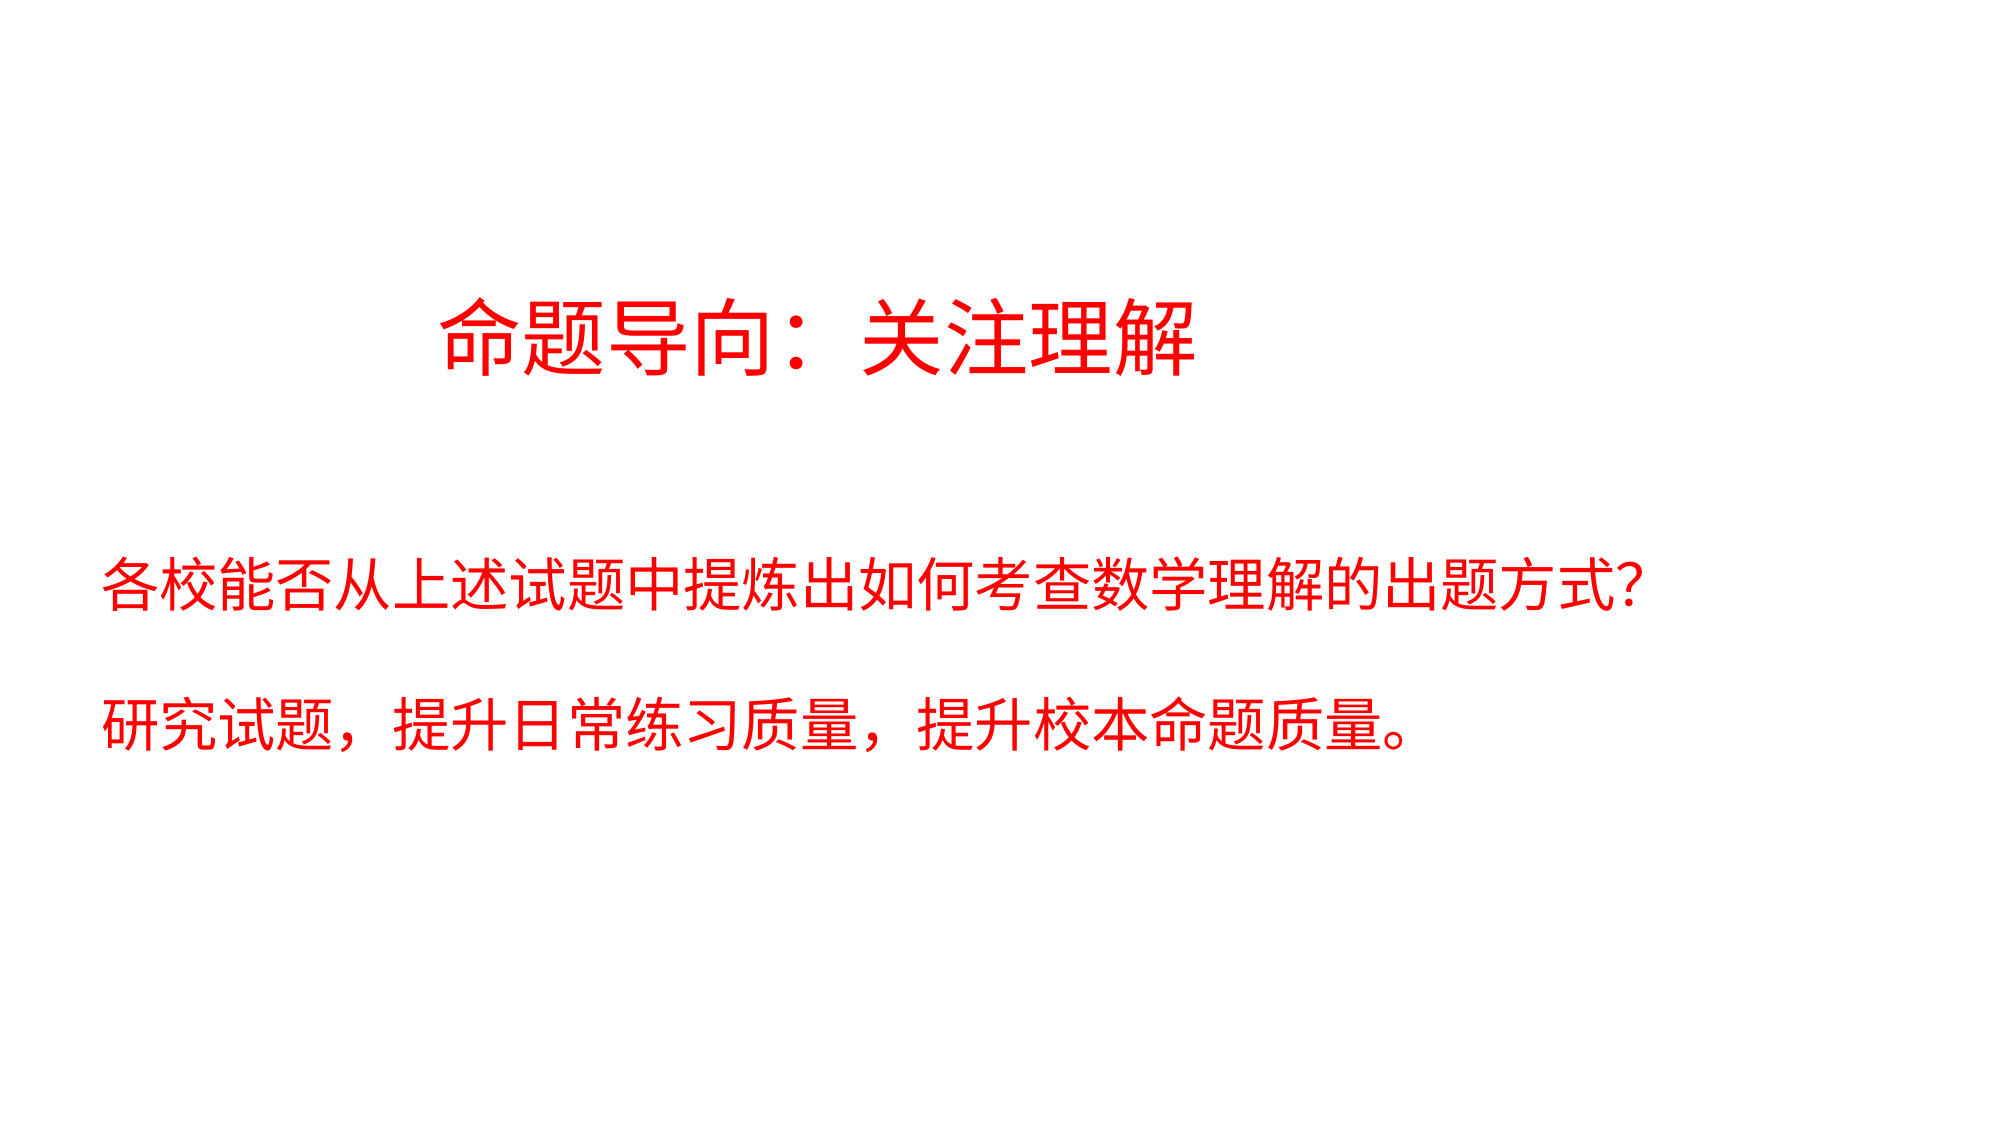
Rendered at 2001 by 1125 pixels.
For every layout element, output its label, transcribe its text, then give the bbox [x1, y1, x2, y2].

title 命题导向：关注理解 [422, 284, 1230, 401]
text_box 各校能否从上述试题中提炼出如何考查数学理解的出题方式？ 研究试题，提升日常练习质量，提升校本命题质量。 [86, 540, 1689, 766]
